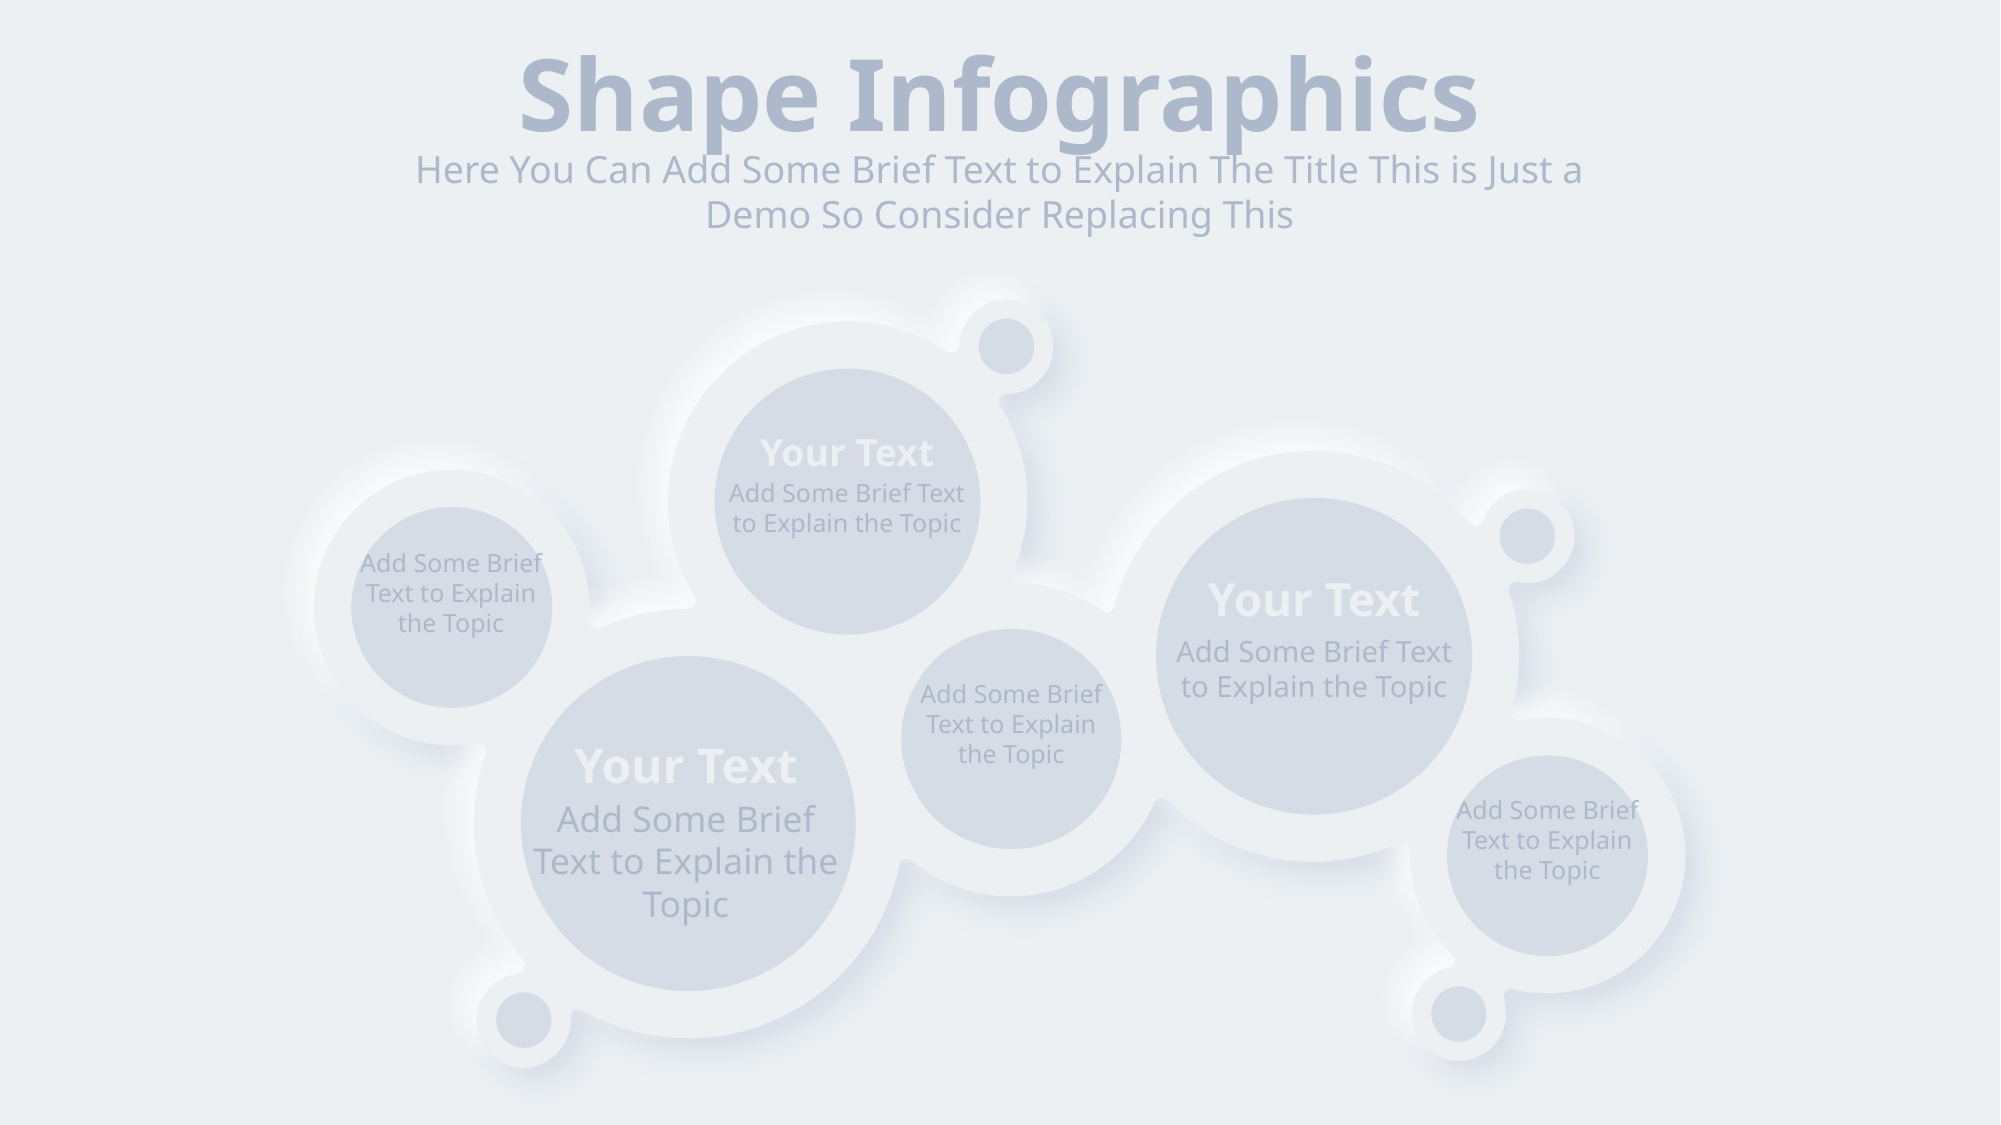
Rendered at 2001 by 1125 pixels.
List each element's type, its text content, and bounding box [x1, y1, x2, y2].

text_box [308, 297, 1691, 1071]
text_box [341, 507, 562, 708]
text_box Shape Infographics [416, 23, 1584, 138]
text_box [1117, 497, 1512, 815]
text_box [1437, 755, 1658, 957]
text_box Here You Can Add Some Brief Text to Explain The Title This is Just a Demo So Consider Replacing This [345, 138, 1655, 244]
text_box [710, 368, 984, 635]
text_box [489, 656, 883, 992]
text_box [901, 628, 1122, 850]
